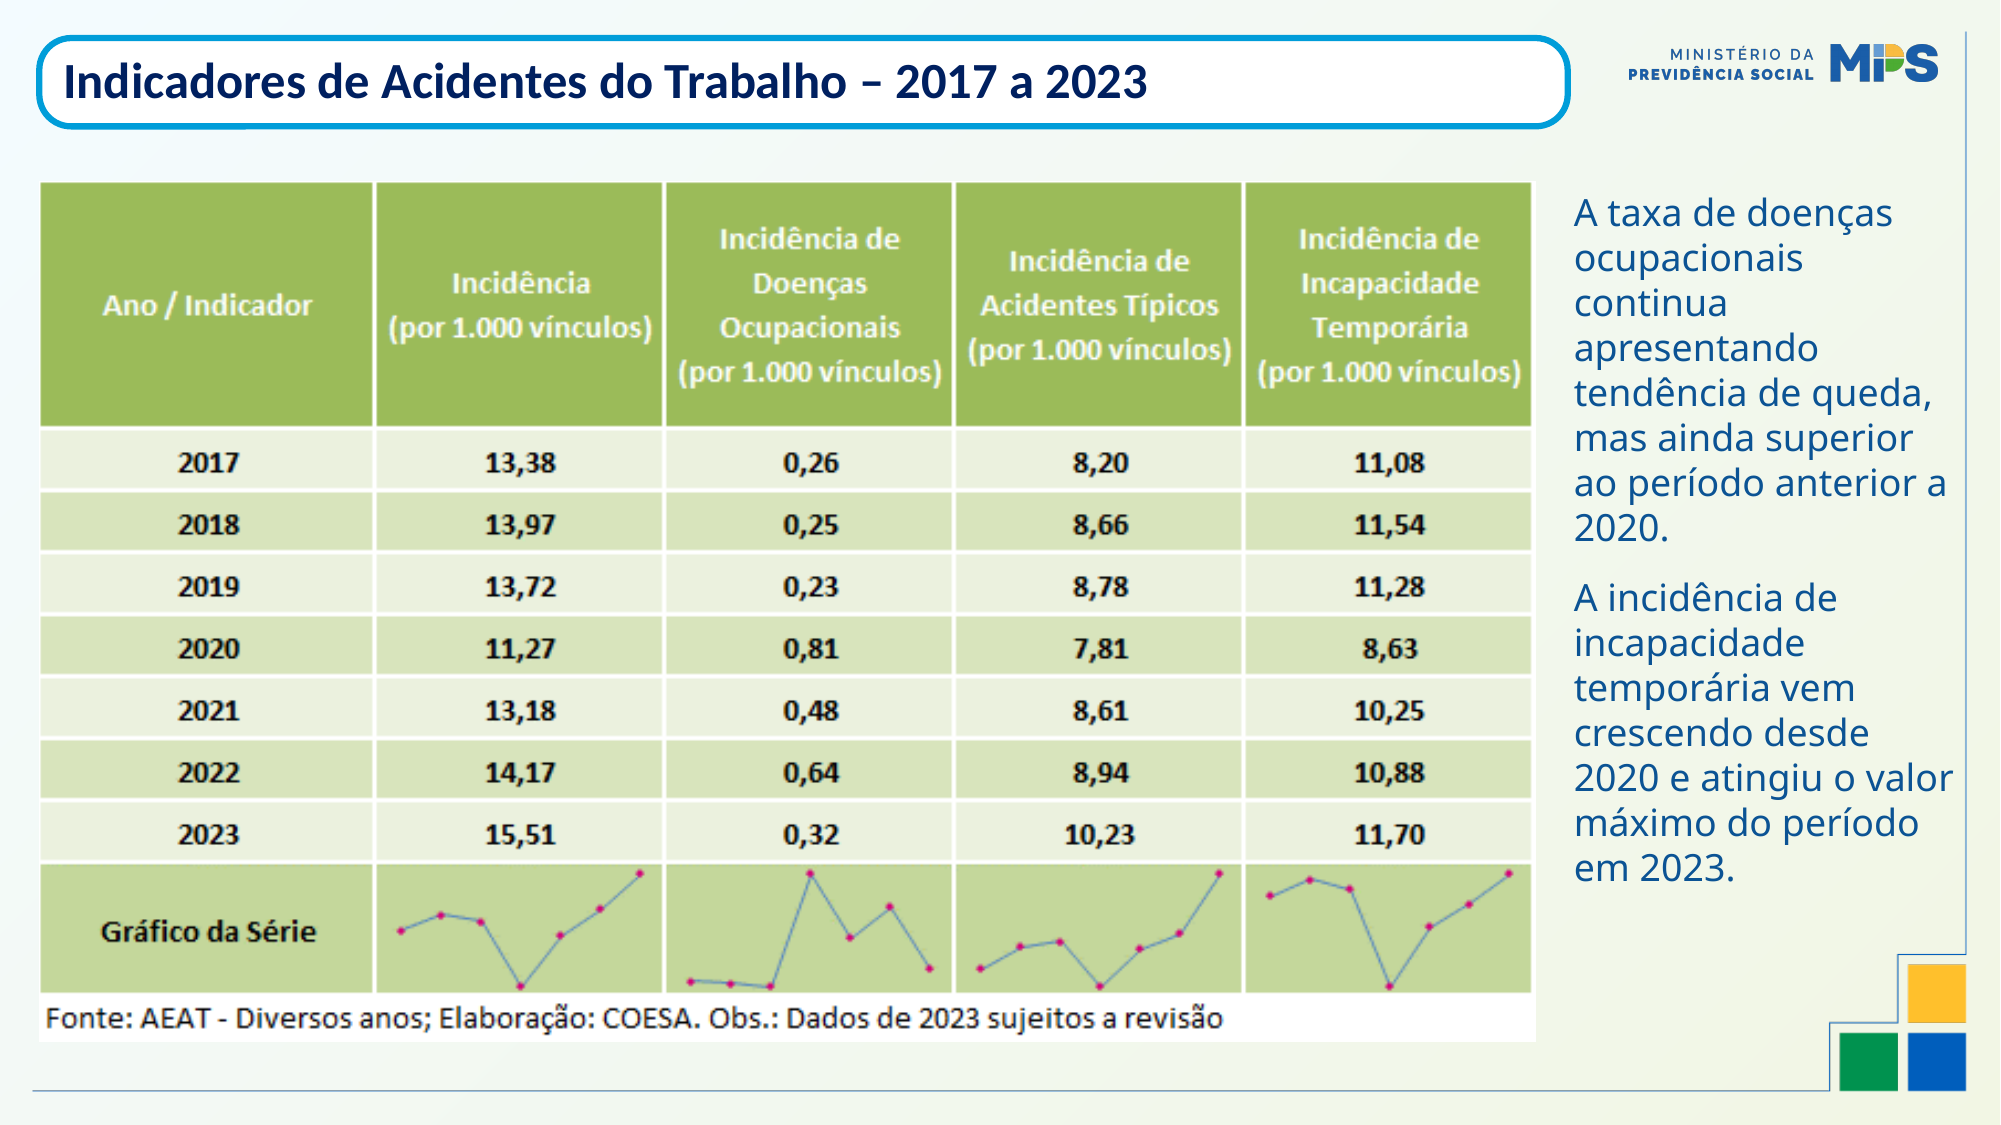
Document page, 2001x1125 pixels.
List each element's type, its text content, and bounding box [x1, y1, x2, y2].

text_box Indicadores de Acidentes do Trabalho – 2017 a 2023 [37, 35, 1570, 129]
picture [0, 0, 2000, 1125]
text_box A taxa de doenças ocupacionais continua apresentando tendência de queda, mas ainda superior ao período anterior a 2020. A incidência de incapacidade temporária vem crescendo desde 2020 e atingiu o valor máximo do período em 2023. [1566, 179, 1963, 915]
